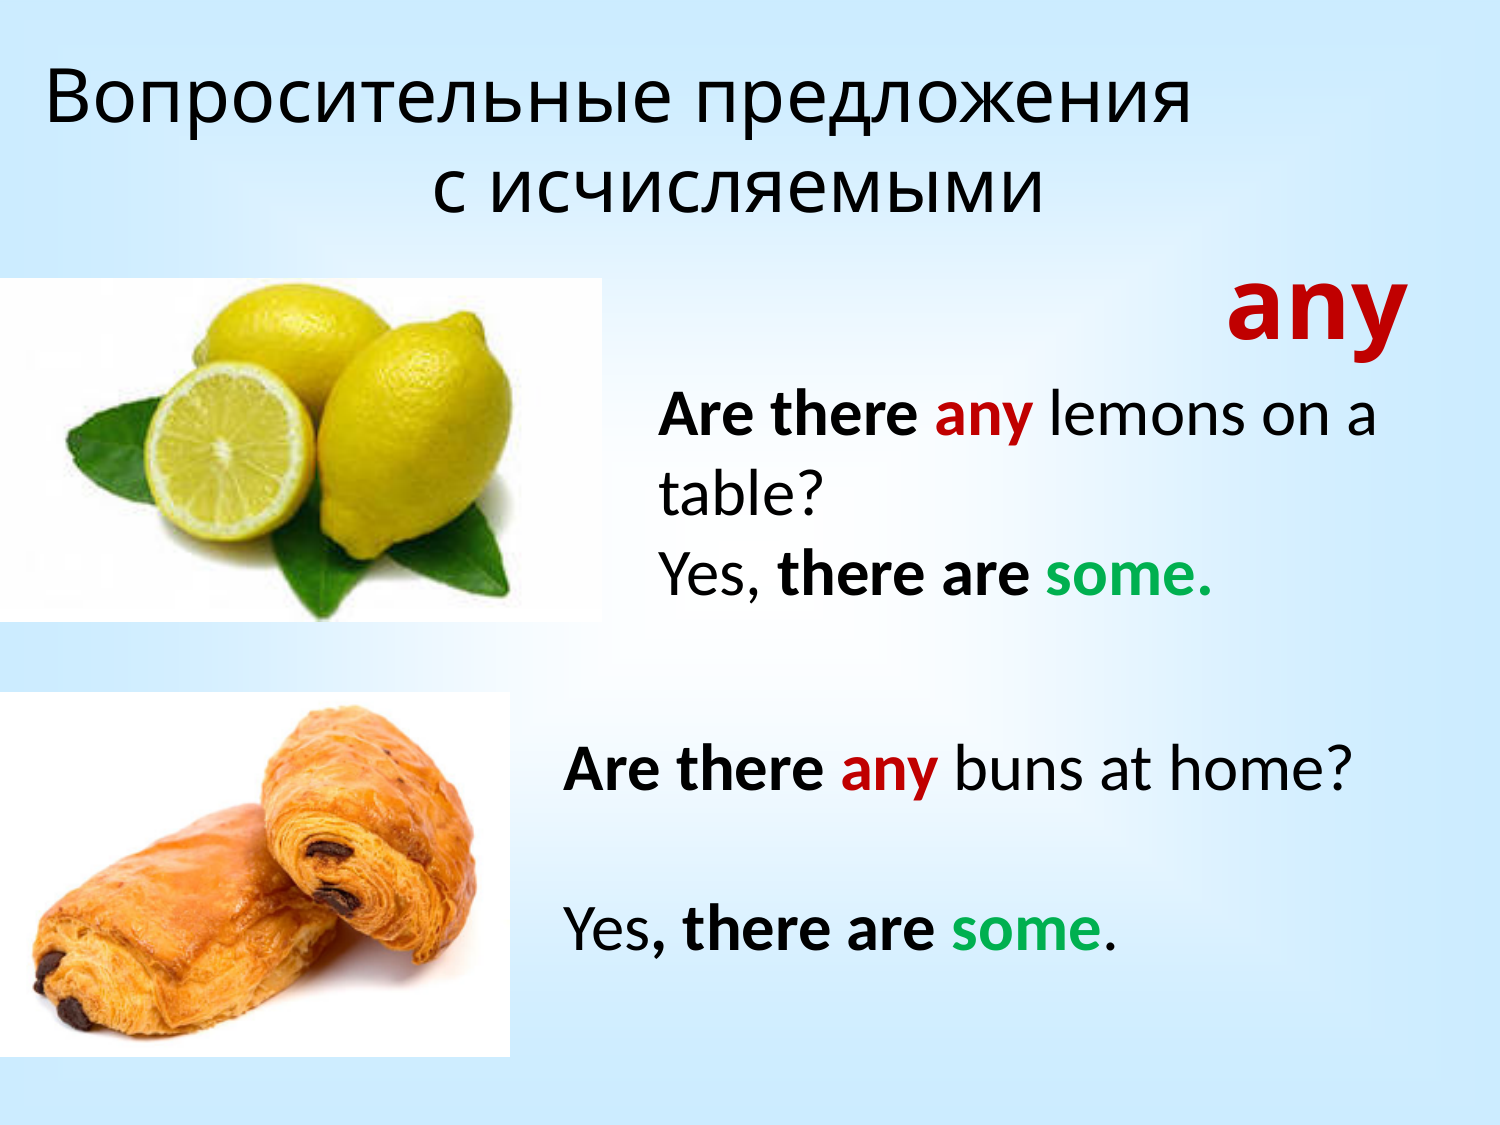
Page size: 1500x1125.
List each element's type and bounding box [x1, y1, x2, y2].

list [0, 278, 602, 622]
picture [0, 0, 1500, 1125]
